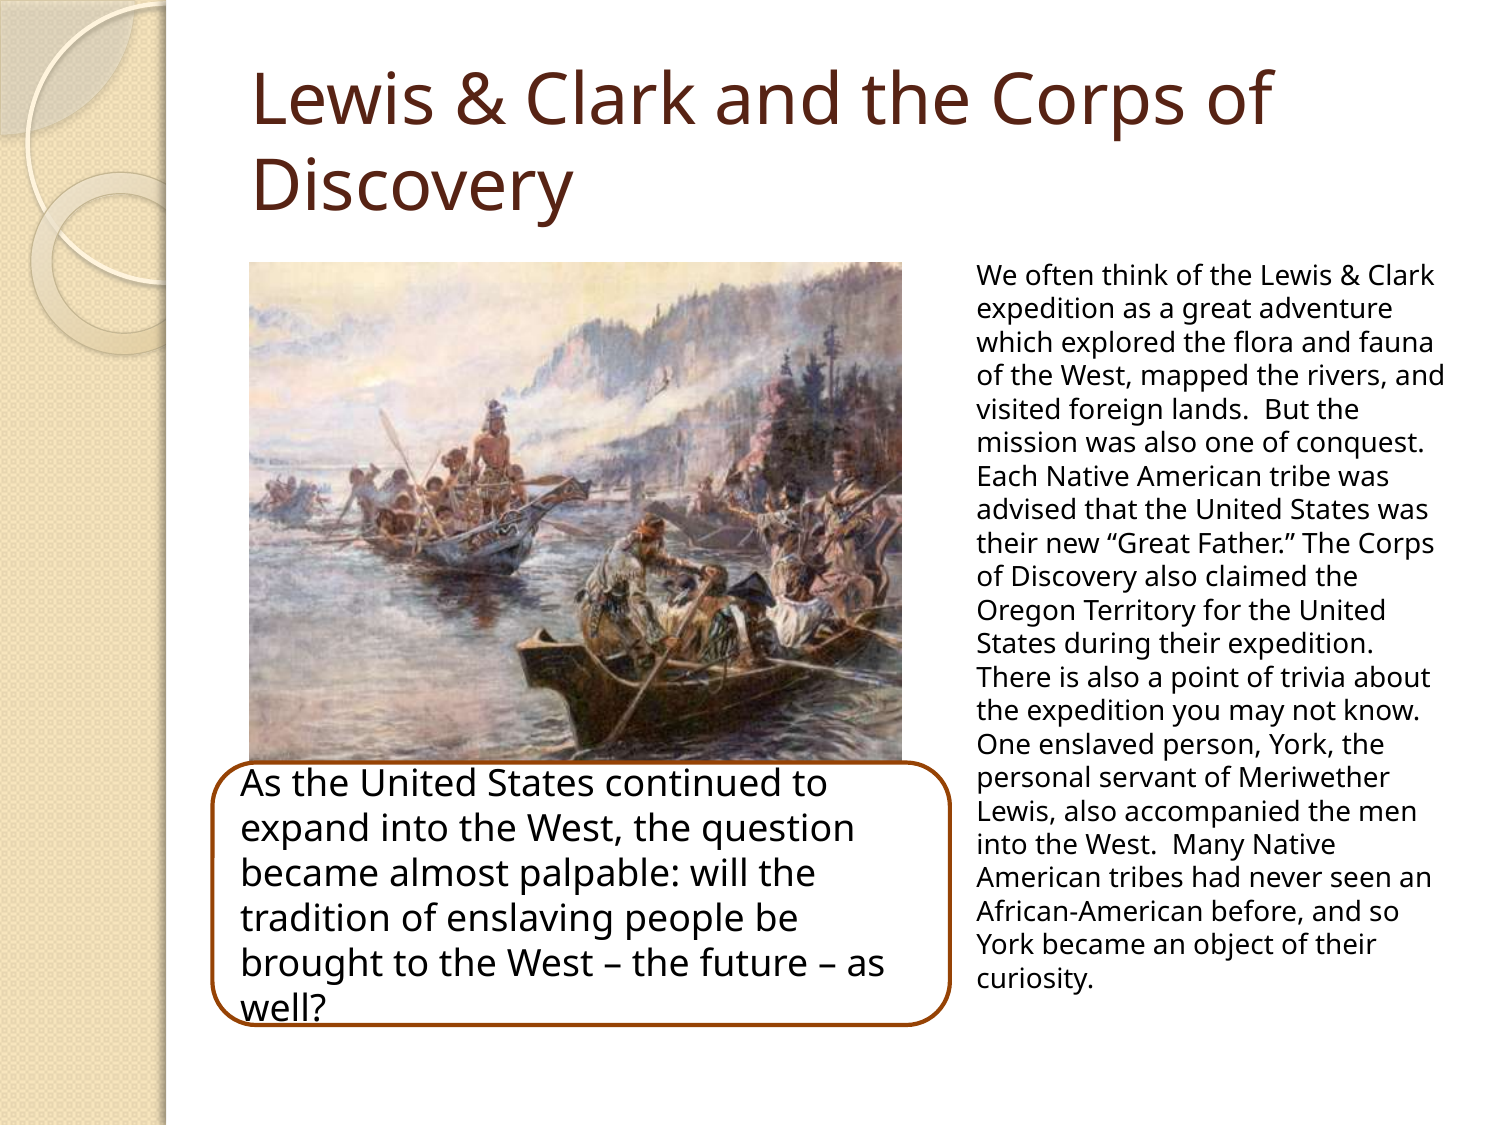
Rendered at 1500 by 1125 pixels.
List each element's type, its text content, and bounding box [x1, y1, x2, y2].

title Lewis & Clark and the Corps of Discovery [235, 45, 1466, 233]
text_box As the United States continued to expand into the West, the question became almost palpable: will the tradition of enslaving people be brought to the West – the future – as well? [210, 760, 952, 1028]
list We often think of the Lewis & Clark expedition as a great adventure which explored the flora and fauna of the West, mapped the rivers, and visited foreign lands. But the mission was also one of conquest. Each Native American tribe was advised that the United States was their new “Great Father.” The Corps of Discovery also claimed the Oregon Territory for the United States during their expedition. There is also a point of trivia about the expedition you may not know. One enslaved person, York, the personal servant of Meriwether Lewis, also accompanied the men into the West. Many Native American tribes had never seen an African-American before, and so York became an object of their curiosity. [950, 249, 1466, 1015]
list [249, 262, 903, 776]
